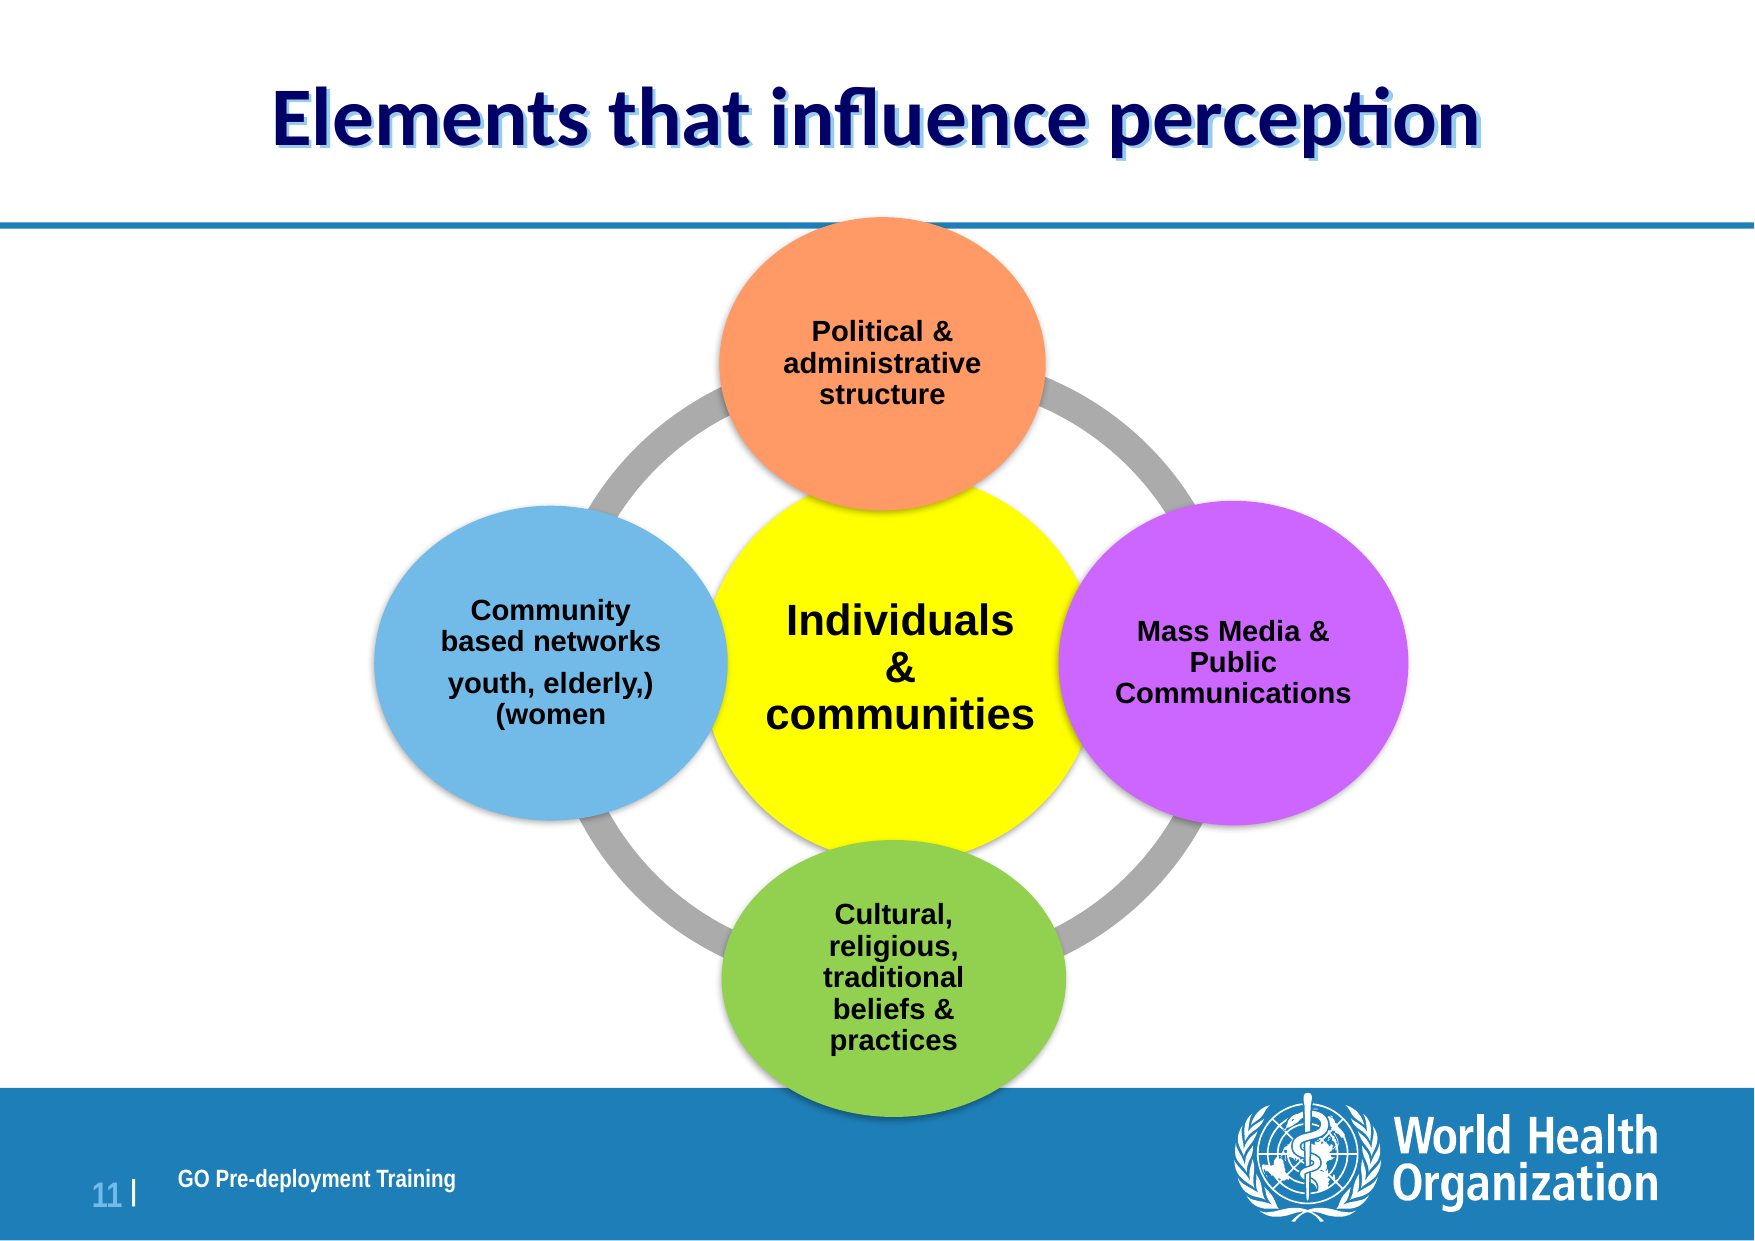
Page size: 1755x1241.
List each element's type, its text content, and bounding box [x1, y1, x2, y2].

title Elements that influence perception [0, 0, 1755, 224]
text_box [203, 257, 1583, 1077]
